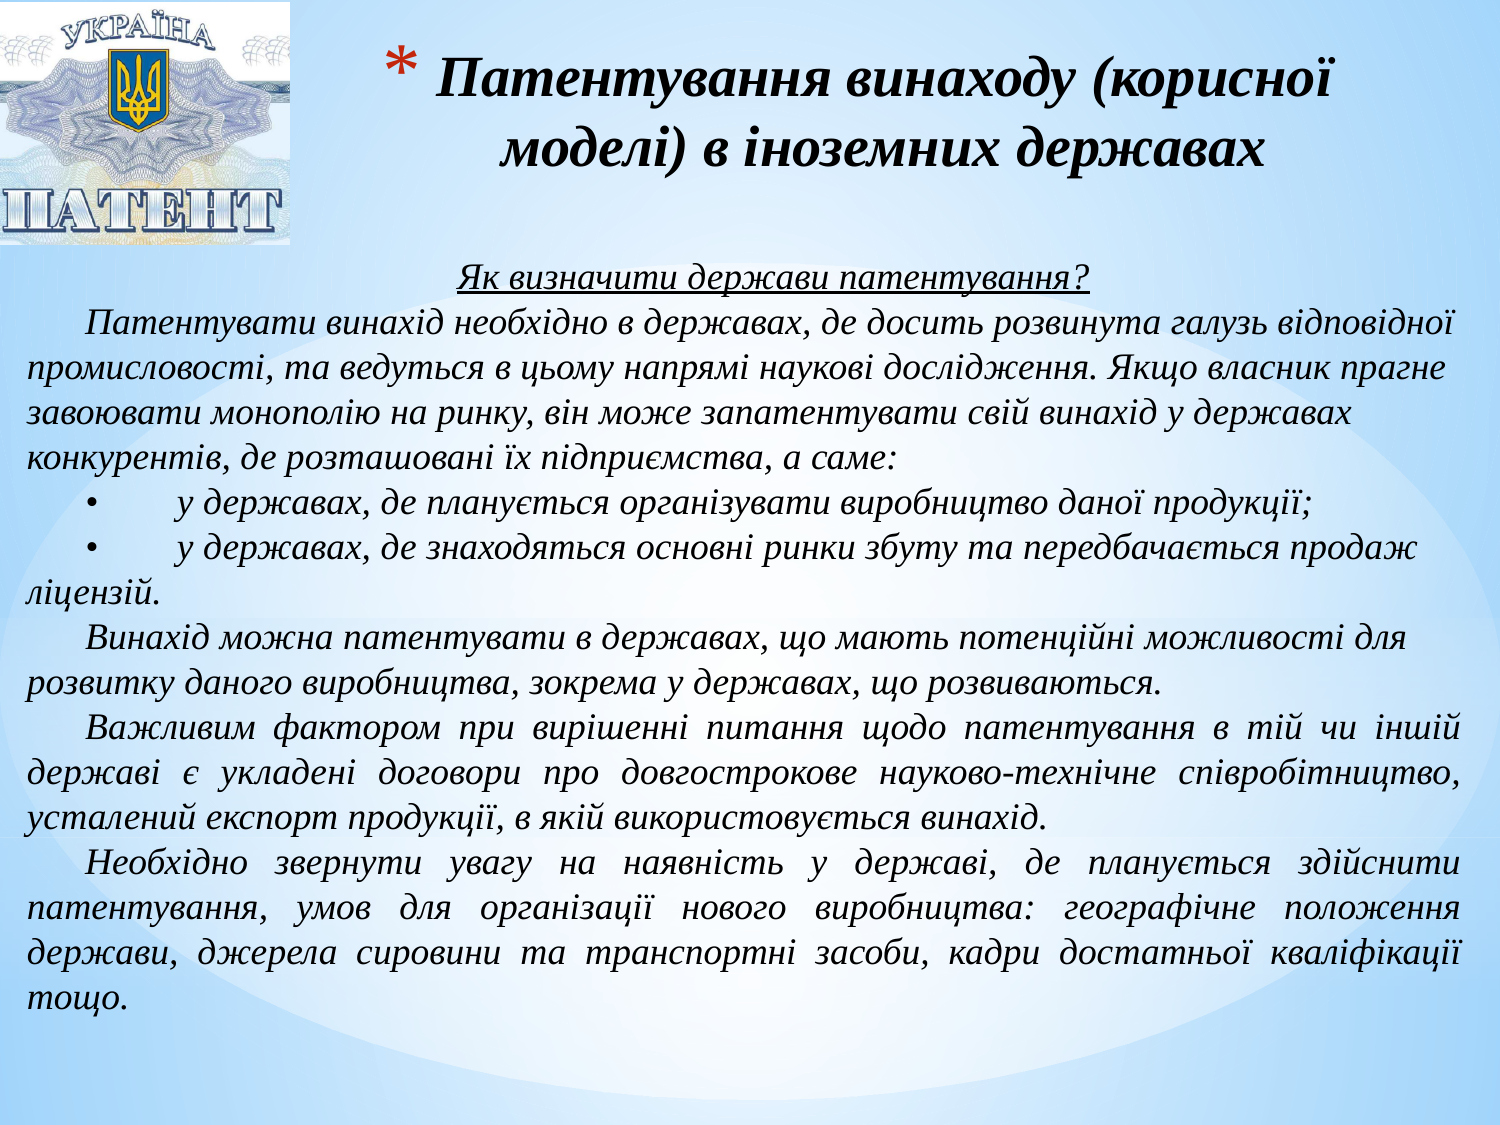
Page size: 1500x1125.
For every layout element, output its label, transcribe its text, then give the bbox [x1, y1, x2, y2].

picture [0, 2, 290, 245]
title Патентування винаходу (корисної моделі) в іноземних державах [295, 30, 1427, 209]
text_box Як визначити держави патентування? Патентувати винахід необхідно в державах, де досить розвинута галузь відповідної промисловості, та ведуться в цьому напрямі наукові дослідження. Якщо власник прагне завоювати монополію на ринку, він може запатентувати свій винахід у державах конкурентів, де розташовані їх підприємства, а саме: • у державах, де планується організувати виробництво даної продукції; • у державах, де знаходяться основні ринки збуту та передбачається продаж ліцензій. Винахід можна патентувати в державах, що мають потенційні можливості для розвитку даного виробництва, зокрема у державах, що розвиваються. Важливим фактором при вирішенні питання щодо патентування в тій чи іншій державі є укладені договори про довгострокове науково-технічне співробітництво, усталений експорт продукції, в якій використовується винахід. Необхідно звернути увагу на наявність у державі, де планується здійснити патентування, умов для організації нового виробництва: географічне положення держави, джерела сировини та транспортні засоби, кадри достатньої кваліфікації тощо. [12, 244, 1477, 1025]
